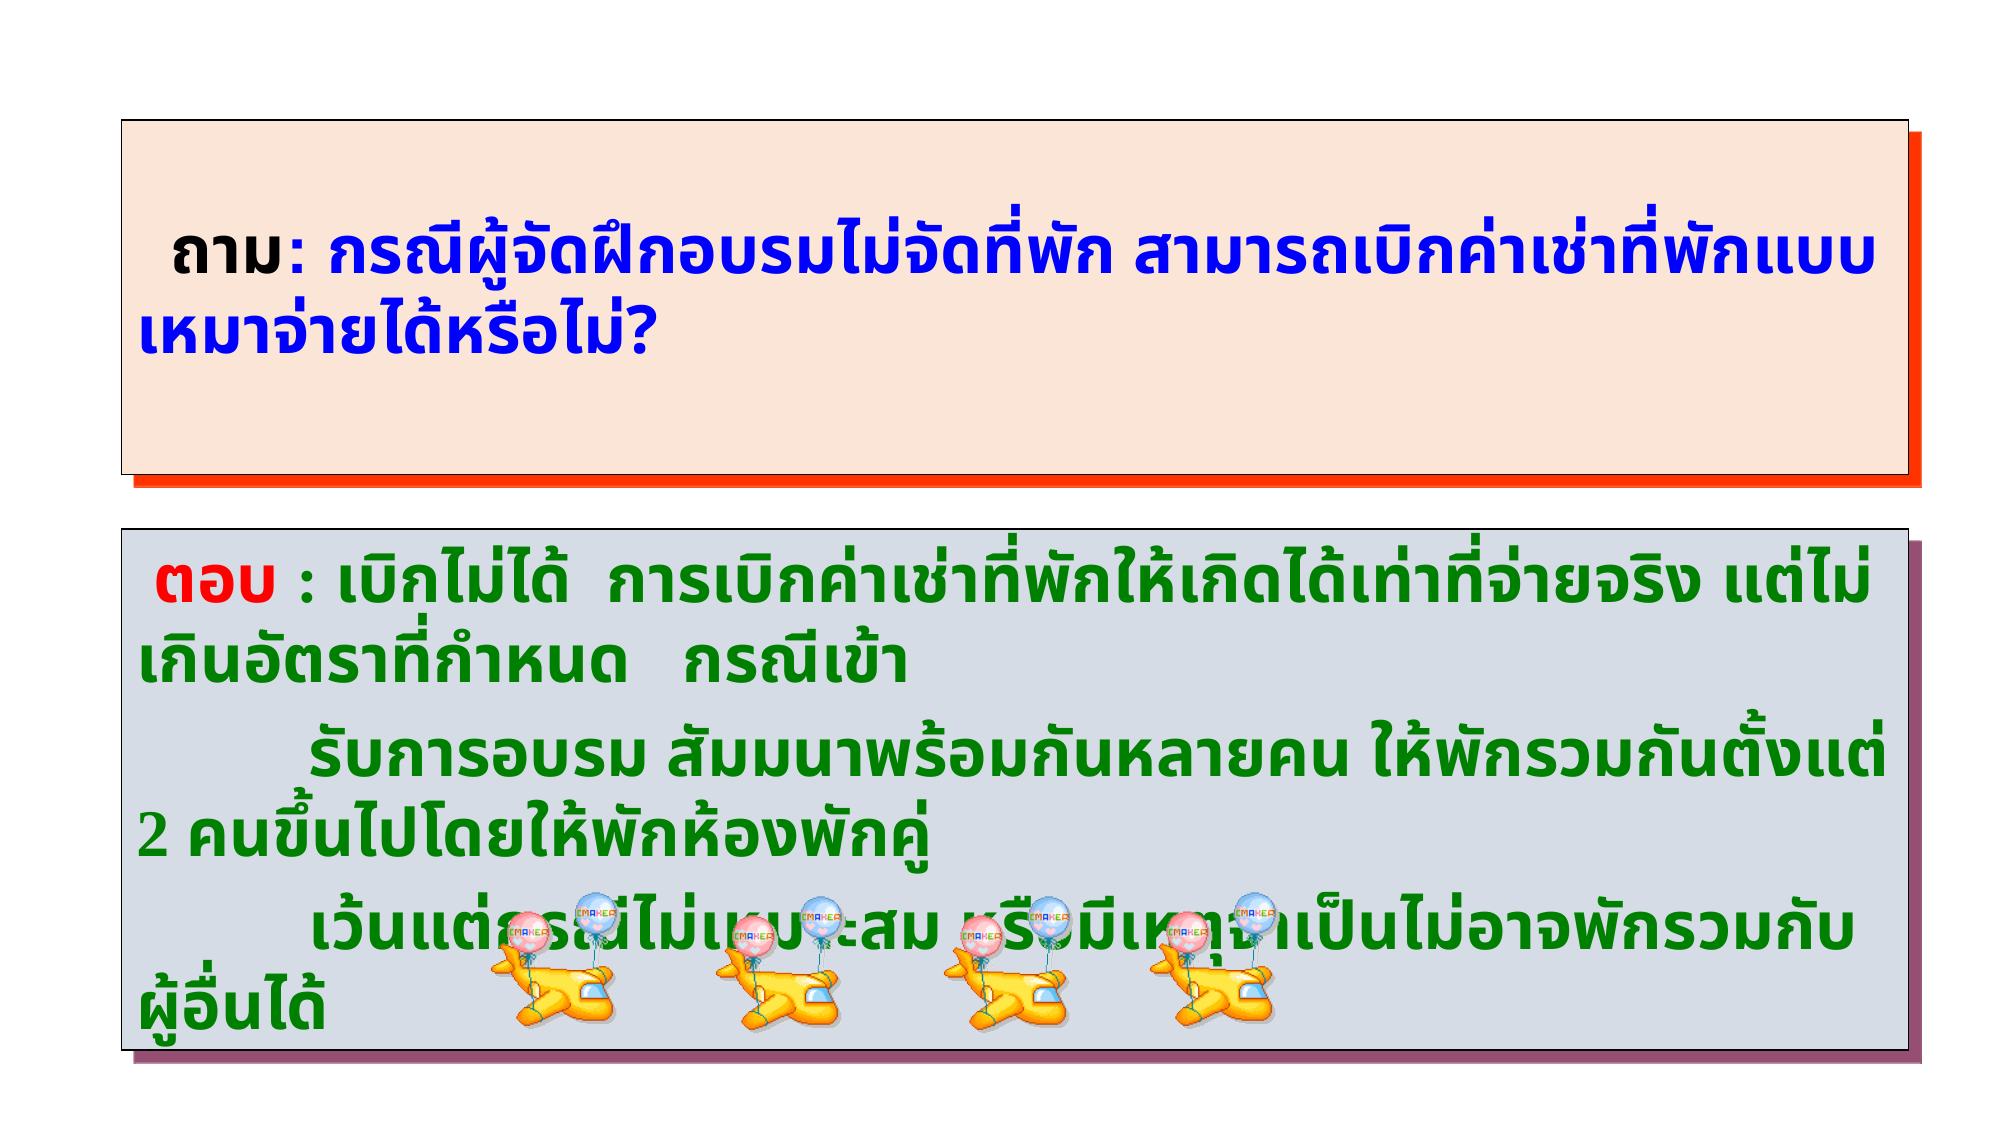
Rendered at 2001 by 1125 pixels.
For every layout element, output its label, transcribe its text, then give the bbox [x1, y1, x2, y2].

text_box ตอบ : เบิกไม่ได้ การเบิกค่าเช่าที่พักให้เกิดได้เท่าที่จ่ายจริง แต่ไม่เกินอัตราที่กำหนด กรณีเข้า รับการอบรม สัมมนาพร้อมกันหลายคน ให้พักรวมกันตั้งแต่ 2 คนขึ้นไปโดยให้พักห้องพักคู่ เว้นแต่กรณีไม่เหมาะสม หรือมีเหตุจำเป็นไม่อาจพักรวมกับผู้อื่นได้ [121, 528, 1909, 1050]
picture [926, 881, 1089, 1044]
picture [472, 877, 636, 1040]
picture [697, 881, 861, 1044]
picture [1132, 877, 1295, 1040]
text_box ถาม : กรณีผู้จัดฝึกอบรมไม่จัดที่พัก สามารถเบิกค่าเช่าที่พักแบบเหมาจ่ายได้หรือไม่? [121, 119, 1909, 475]
